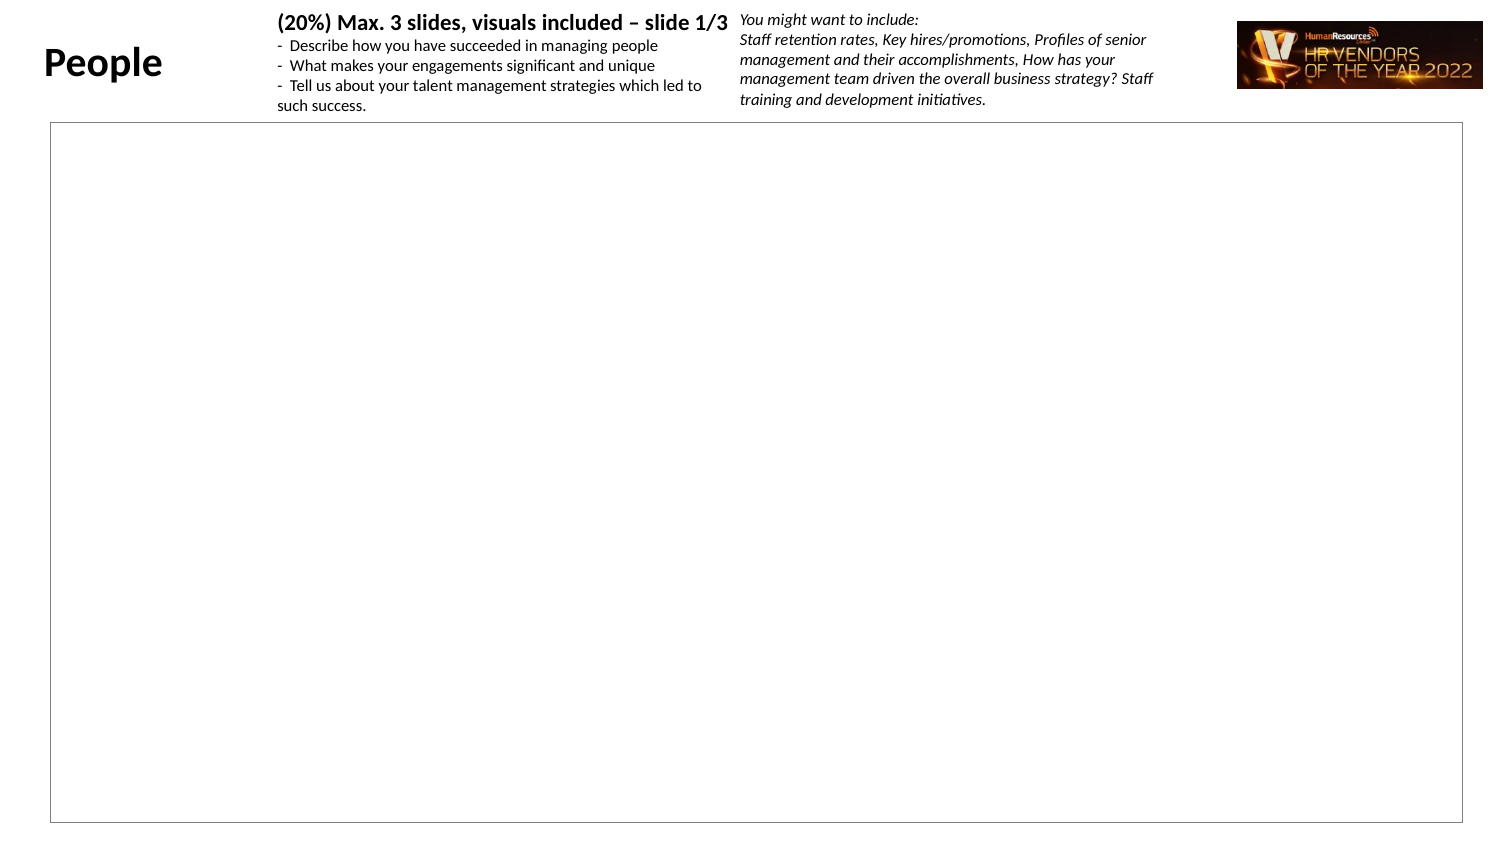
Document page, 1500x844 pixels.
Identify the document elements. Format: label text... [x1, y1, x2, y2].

picture [1237, 21, 1483, 89]
text_box (20%) Max. 3 slides, visuals included – slide 1/3 - Describe how you have succeeded in managing people - What makes your engagements significant and unique - Tell us about your talent management strategies which led to such success. [262, 0, 750, 122]
text_box You might want to include: Staff retention rates, Key hires/promotions, Profiles of senior management and their accomplishments, How has your management team driven the overall business strategy? Staff training and development initiatives. [725, 0, 1200, 116]
table_header [51, 123, 1462, 822]
text_box People [29, 15, 262, 103]
